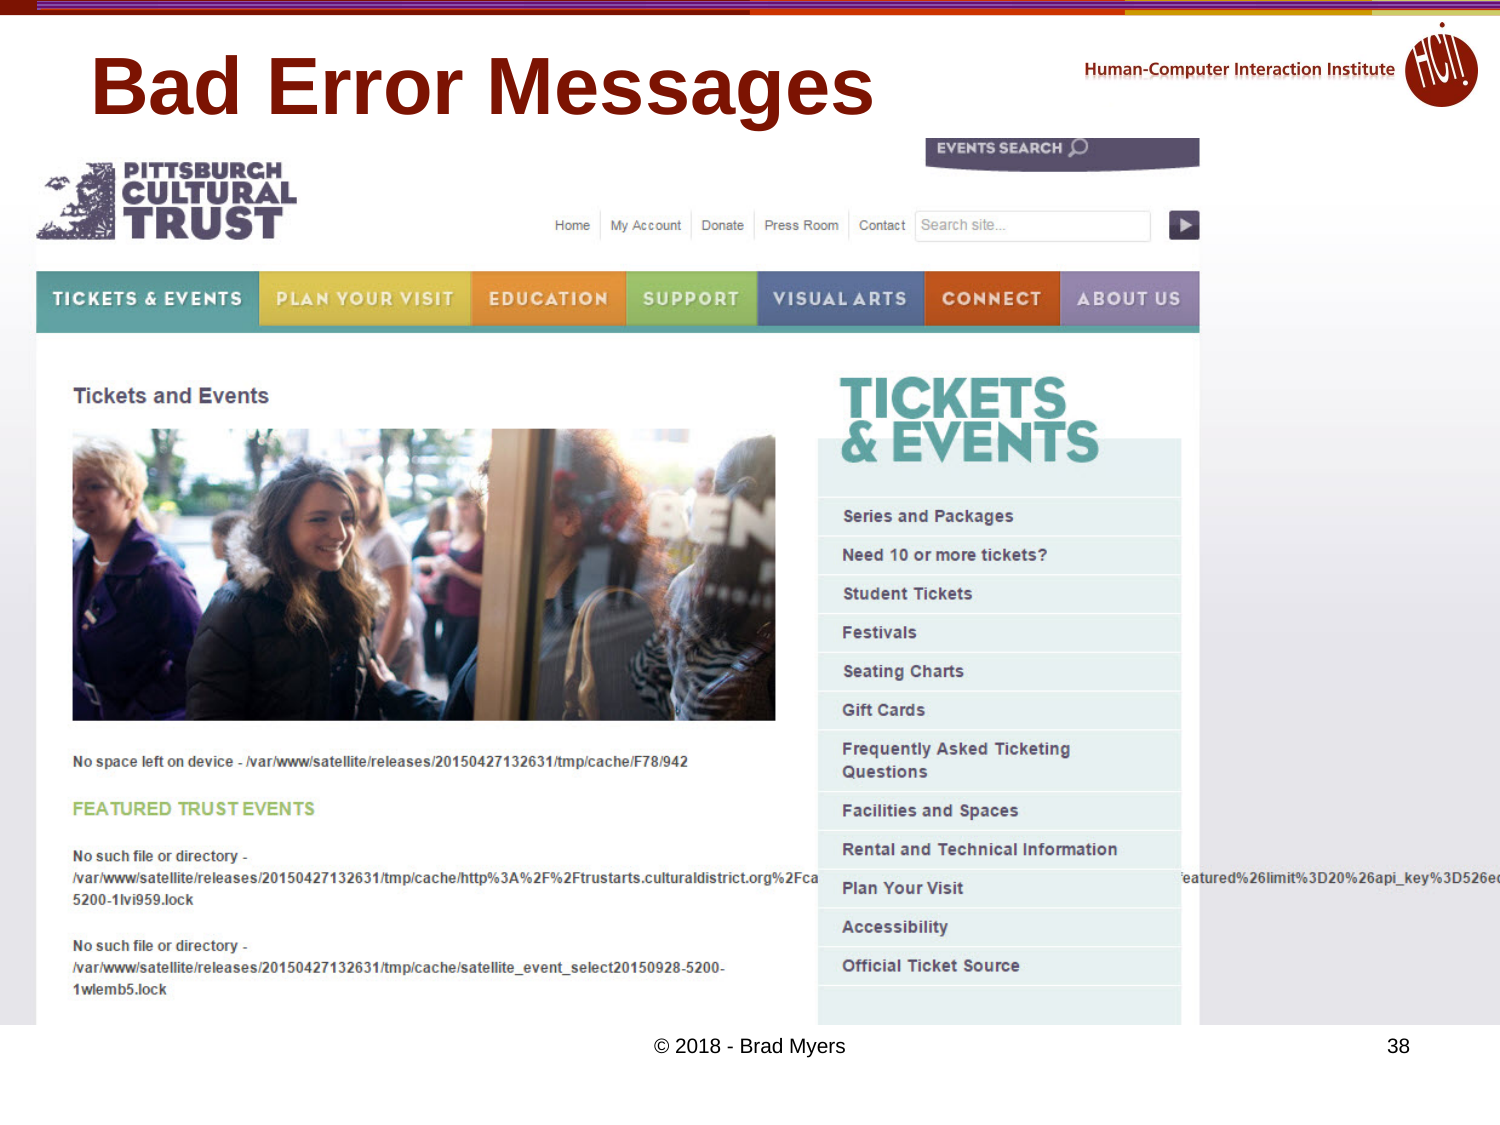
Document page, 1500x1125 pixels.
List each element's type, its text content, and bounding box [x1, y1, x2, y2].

slide_number 38 [1074, 1033, 1426, 1101]
footer © 2018 - Brad Myers [512, 1033, 988, 1101]
title Bad Error Messages [74, 19, 1313, 136]
picture [37, 1, 1500, 10]
picture [1313, 22, 1478, 107]
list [0, 138, 1500, 1026]
